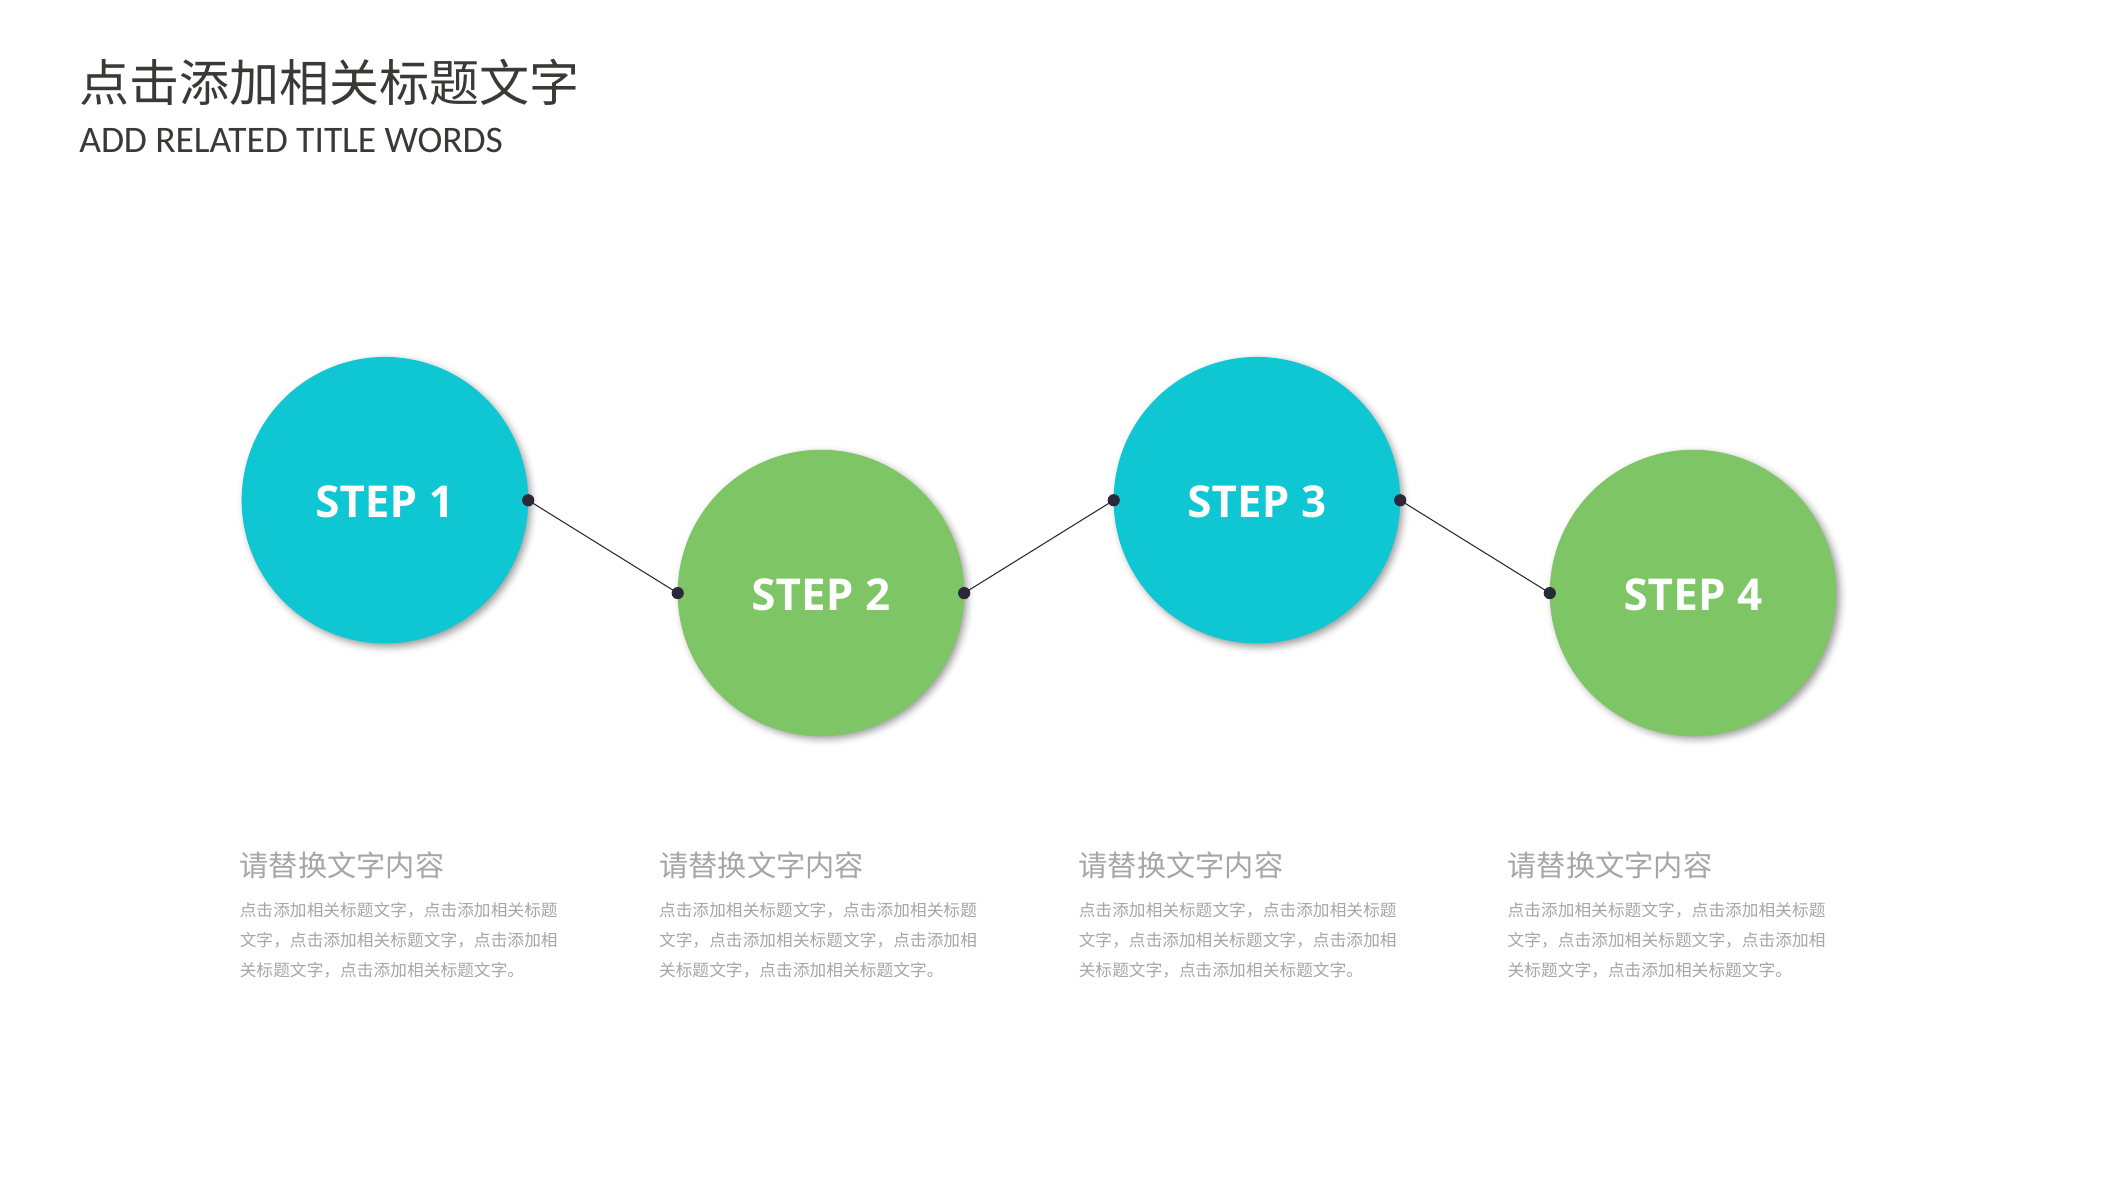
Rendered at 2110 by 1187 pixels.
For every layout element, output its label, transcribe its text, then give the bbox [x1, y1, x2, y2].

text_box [964, 500, 1114, 594]
text_box 请替换文字内容 [223, 832, 623, 891]
text_box STEP 1 [240, 355, 530, 645]
text_box 点击添加相关标题文字，点击添加相关标题文字，点击添加相关标题文字，点击添加相关标题文字，点击添加相关标题文字。 [643, 882, 1010, 988]
text_box 点击添加相关标题文字 [63, 43, 596, 120]
text_box STEP 4 [1548, 448, 1838, 738]
text_box 点击添加相关标题文字，点击添加相关标题文字，点击添加相关标题文字，点击添加相关标题文字，点击添加相关标题文字。 [223, 882, 590, 988]
text_box 请替换文字内容 [1062, 832, 1462, 891]
text_box ADD RELATED TITLE WORDS [63, 107, 520, 169]
text_box 请替换文字内容 [643, 832, 1043, 891]
text_box STEP 3 [1112, 355, 1402, 645]
text_box 点击添加相关标题文字，点击添加相关标题文字，点击添加相关标题文字，点击添加相关标题文字，点击添加相关标题文字。 [1491, 882, 1858, 988]
text_box 请替换文字内容 [1491, 832, 1891, 891]
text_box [1400, 500, 1550, 594]
text_box 点击添加相关标题文字，点击添加相关标题文字，点击添加相关标题文字，点击添加相关标题文字，点击添加相关标题文字。 [1062, 882, 1429, 988]
text_box STEP 2 [676, 448, 966, 738]
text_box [528, 500, 678, 594]
